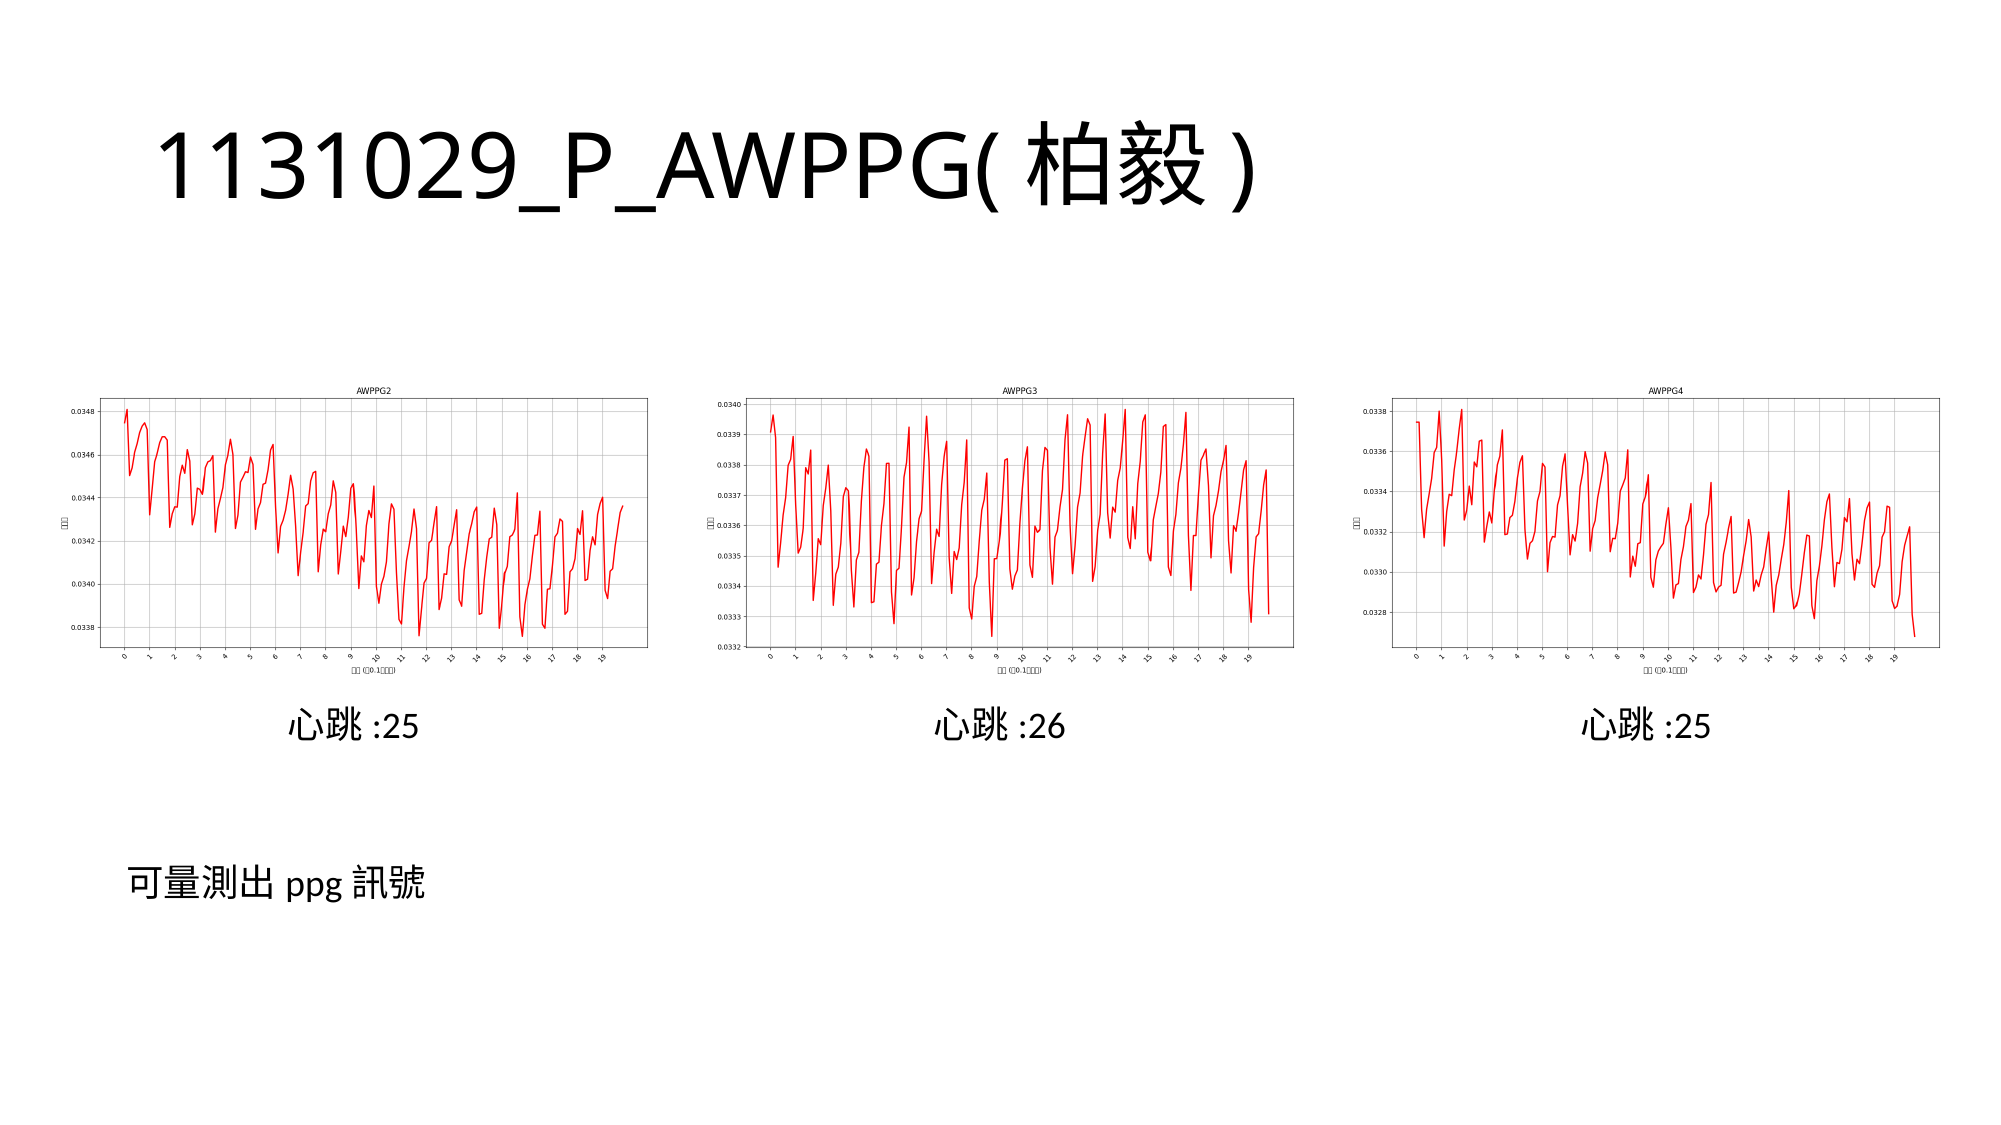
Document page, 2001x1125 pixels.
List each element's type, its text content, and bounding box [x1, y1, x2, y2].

picture [1345, 379, 1947, 681]
text_box 心跳:25 [273, 693, 435, 754]
text_box 可量測出ppg訊號 [111, 851, 442, 912]
text_box 心跳:25 [1565, 693, 1727, 754]
text_box 心跳:26 [919, 693, 1081, 754]
picture [53, 379, 655, 681]
title 1131029_P_AWPPG(柏毅) [137, 59, 1863, 278]
picture [699, 379, 1301, 681]
